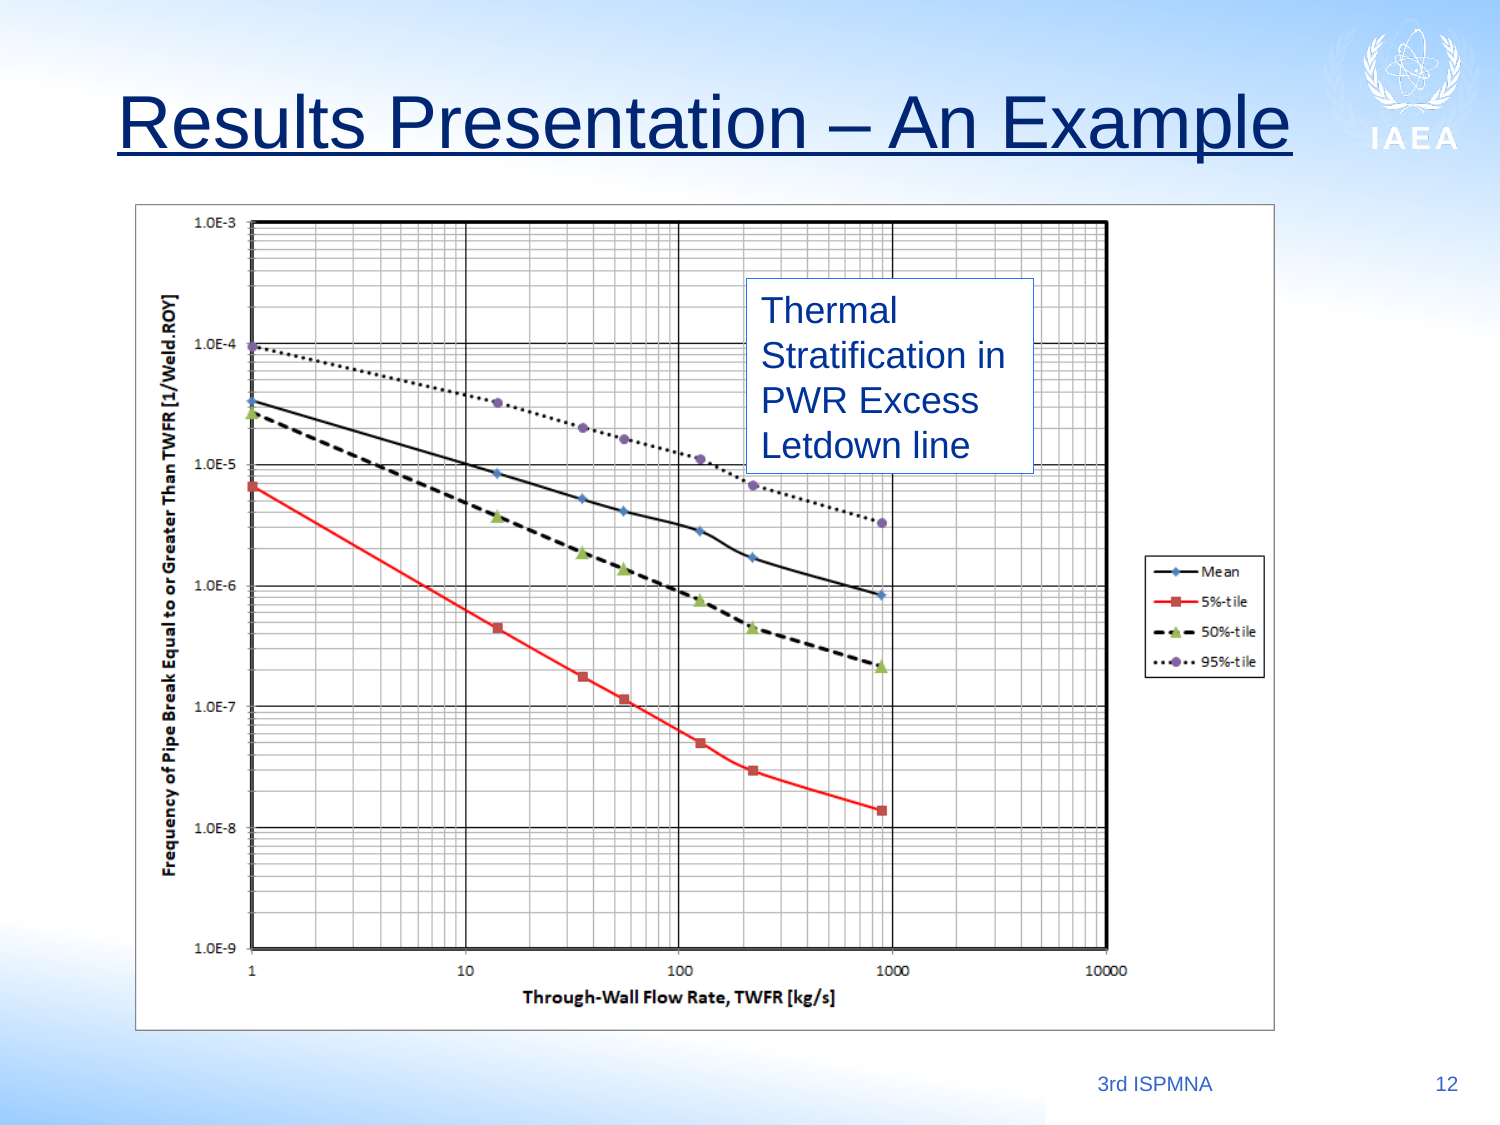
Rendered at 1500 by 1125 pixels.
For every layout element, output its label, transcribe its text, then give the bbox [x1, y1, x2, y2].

footer 3rd ISPMNA [962, 1063, 1228, 1112]
picture [1303, 0, 1500, 172]
text_box Results Presentation – An Example [102, 65, 1298, 171]
picture [135, 204, 1275, 1031]
slide_number 12 [1389, 1063, 1474, 1112]
